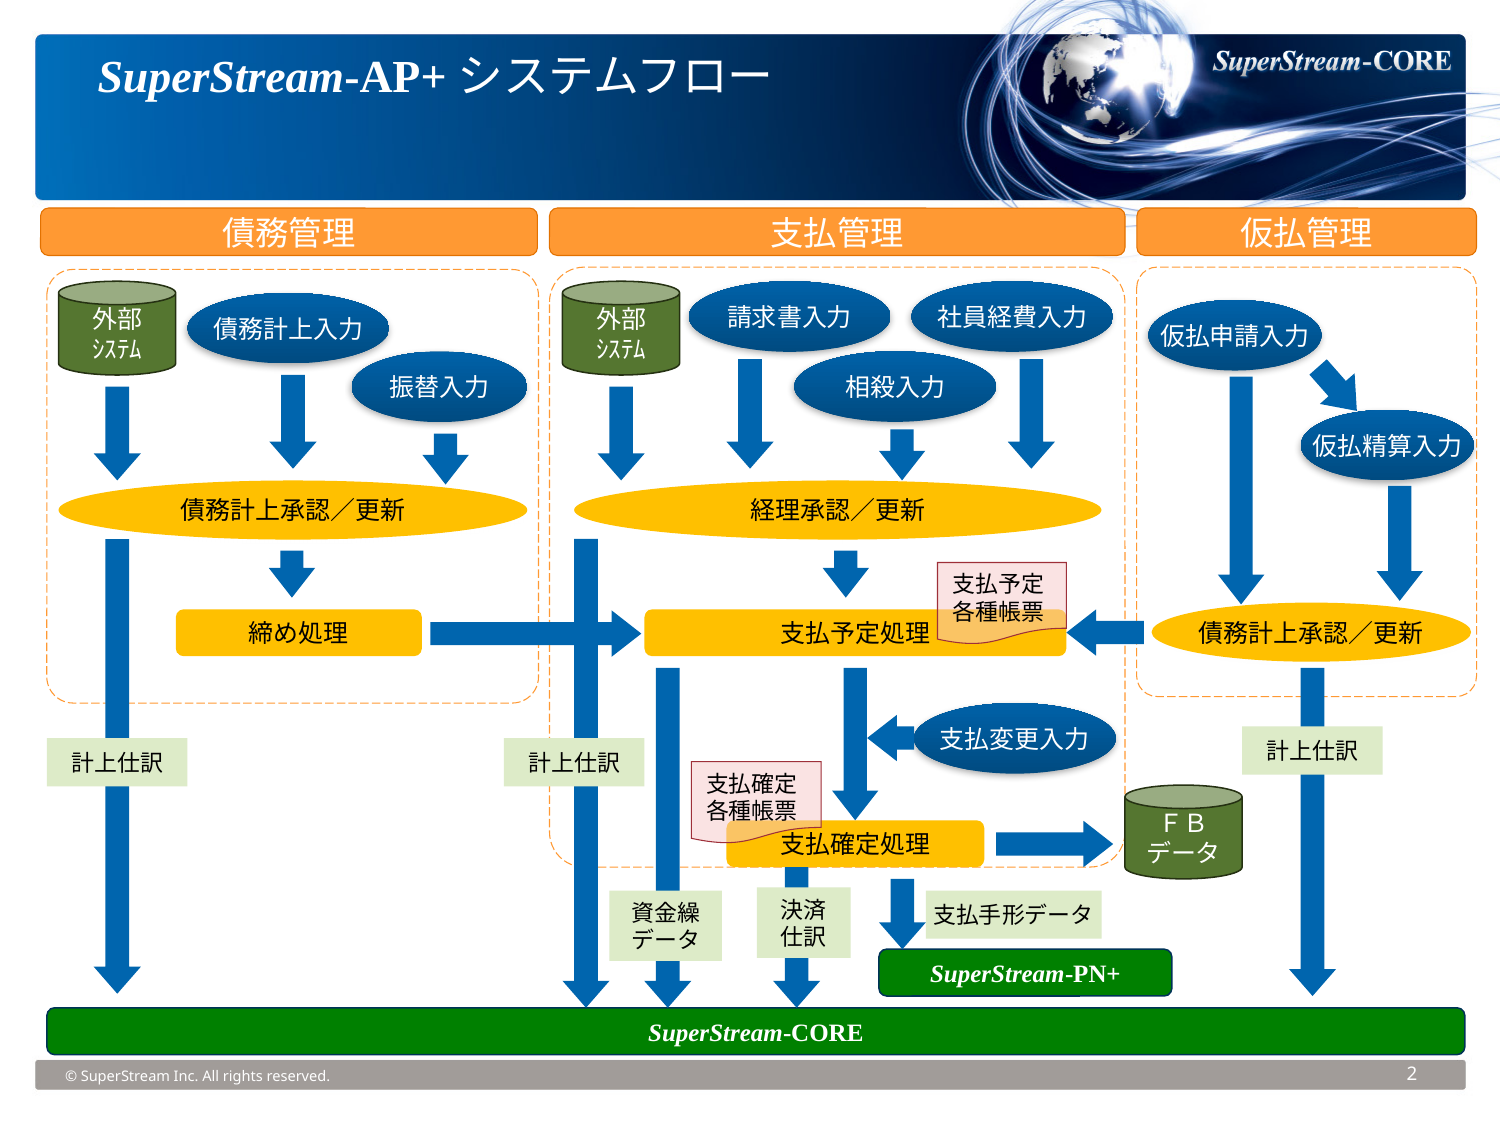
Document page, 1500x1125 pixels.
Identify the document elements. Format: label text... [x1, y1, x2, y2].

text_box 支払確定処理 [726, 820, 985, 868]
text_box SuperStream-CORE [44, 1005, 1467, 1057]
text_box 資金繰 データ [609, 890, 722, 961]
text_box 仮払申請入力 [1148, 299, 1322, 371]
text_box 支払手形データ [925, 890, 1102, 939]
text_box 経理承認／更新 [574, 480, 1102, 540]
text_box 外部 ｼｽﾃﾑ [560, 279, 682, 378]
text_box 締め処理 [175, 609, 422, 657]
picture [0, 0, 1500, 1125]
text_box 仮払精算入力 [1300, 409, 1474, 481]
text_box [773, 958, 821, 1008]
text_box [1288, 775, 1337, 997]
text_box 請求書入力 [688, 281, 891, 352]
text_box 債務計上承認／更新 [58, 480, 528, 540]
title SuperStream-AP+システムフロー [82, 35, 1418, 201]
text_box [1376, 485, 1423, 601]
text_box [784, 867, 809, 887]
text_box [726, 359, 774, 469]
text_box ＦＢ データ [1122, 782, 1245, 881]
slide_number 2 [1299, 1060, 1418, 1090]
text_box 債務計上入力 [187, 292, 390, 364]
text_box [822, 550, 869, 598]
text_box [562, 787, 610, 1008]
text_box [574, 538, 598, 622]
text_box [1217, 376, 1265, 605]
text_box [1309, 359, 1357, 411]
text_box [1136, 267, 1477, 697]
text_box 支払管理 [549, 207, 1126, 256]
text_box 債務管理 [40, 207, 538, 256]
text_box [1300, 667, 1325, 726]
text_box 決済 仕訳 [756, 887, 851, 958]
text_box SuperStream-PN+ [876, 947, 1174, 999]
text_box 社員経費入力 [911, 281, 1114, 352]
text_box 支払確定 各種帳票 [691, 761, 822, 843]
text_box 債務計上承認／更新 [1151, 602, 1472, 662]
text_box [430, 610, 642, 657]
text_box [1066, 609, 1144, 656]
text_box 計上仕訳 [1242, 726, 1383, 775]
text_box 外部 ｼｽﾃﾑ [56, 279, 178, 378]
text_box [1007, 359, 1055, 469]
text_box [268, 550, 316, 598]
text_box [878, 429, 926, 481]
text_box [996, 820, 1114, 868]
text_box [93, 787, 141, 994]
text_box [574, 646, 598, 738]
text_box [867, 714, 915, 762]
text_box [93, 386, 141, 481]
text_box 計上仕訳 [46, 738, 188, 787]
text_box 支払変更入力 [915, 703, 1116, 774]
text_box [46, 269, 539, 704]
text_box [644, 961, 692, 1008]
text_box [269, 374, 317, 469]
text_box [549, 267, 1125, 868]
text_box 相殺入力 [794, 351, 997, 422]
text_box [105, 539, 130, 738]
text_box © SuperStream Inc. All rights reserved. [50, 1059, 423, 1094]
text_box 仮払管理 [1136, 207, 1477, 256]
text_box 支払予定 各種帳票 [937, 562, 1067, 644]
text_box 計上仕訳 [503, 738, 645, 787]
text_box [832, 667, 879, 821]
text_box [655, 667, 680, 890]
text_box 振替入力 [351, 351, 528, 423]
text_box [597, 386, 645, 481]
text_box [422, 433, 469, 485]
text_box 支払予定処理 [644, 609, 1067, 657]
text_box [878, 878, 925, 950]
